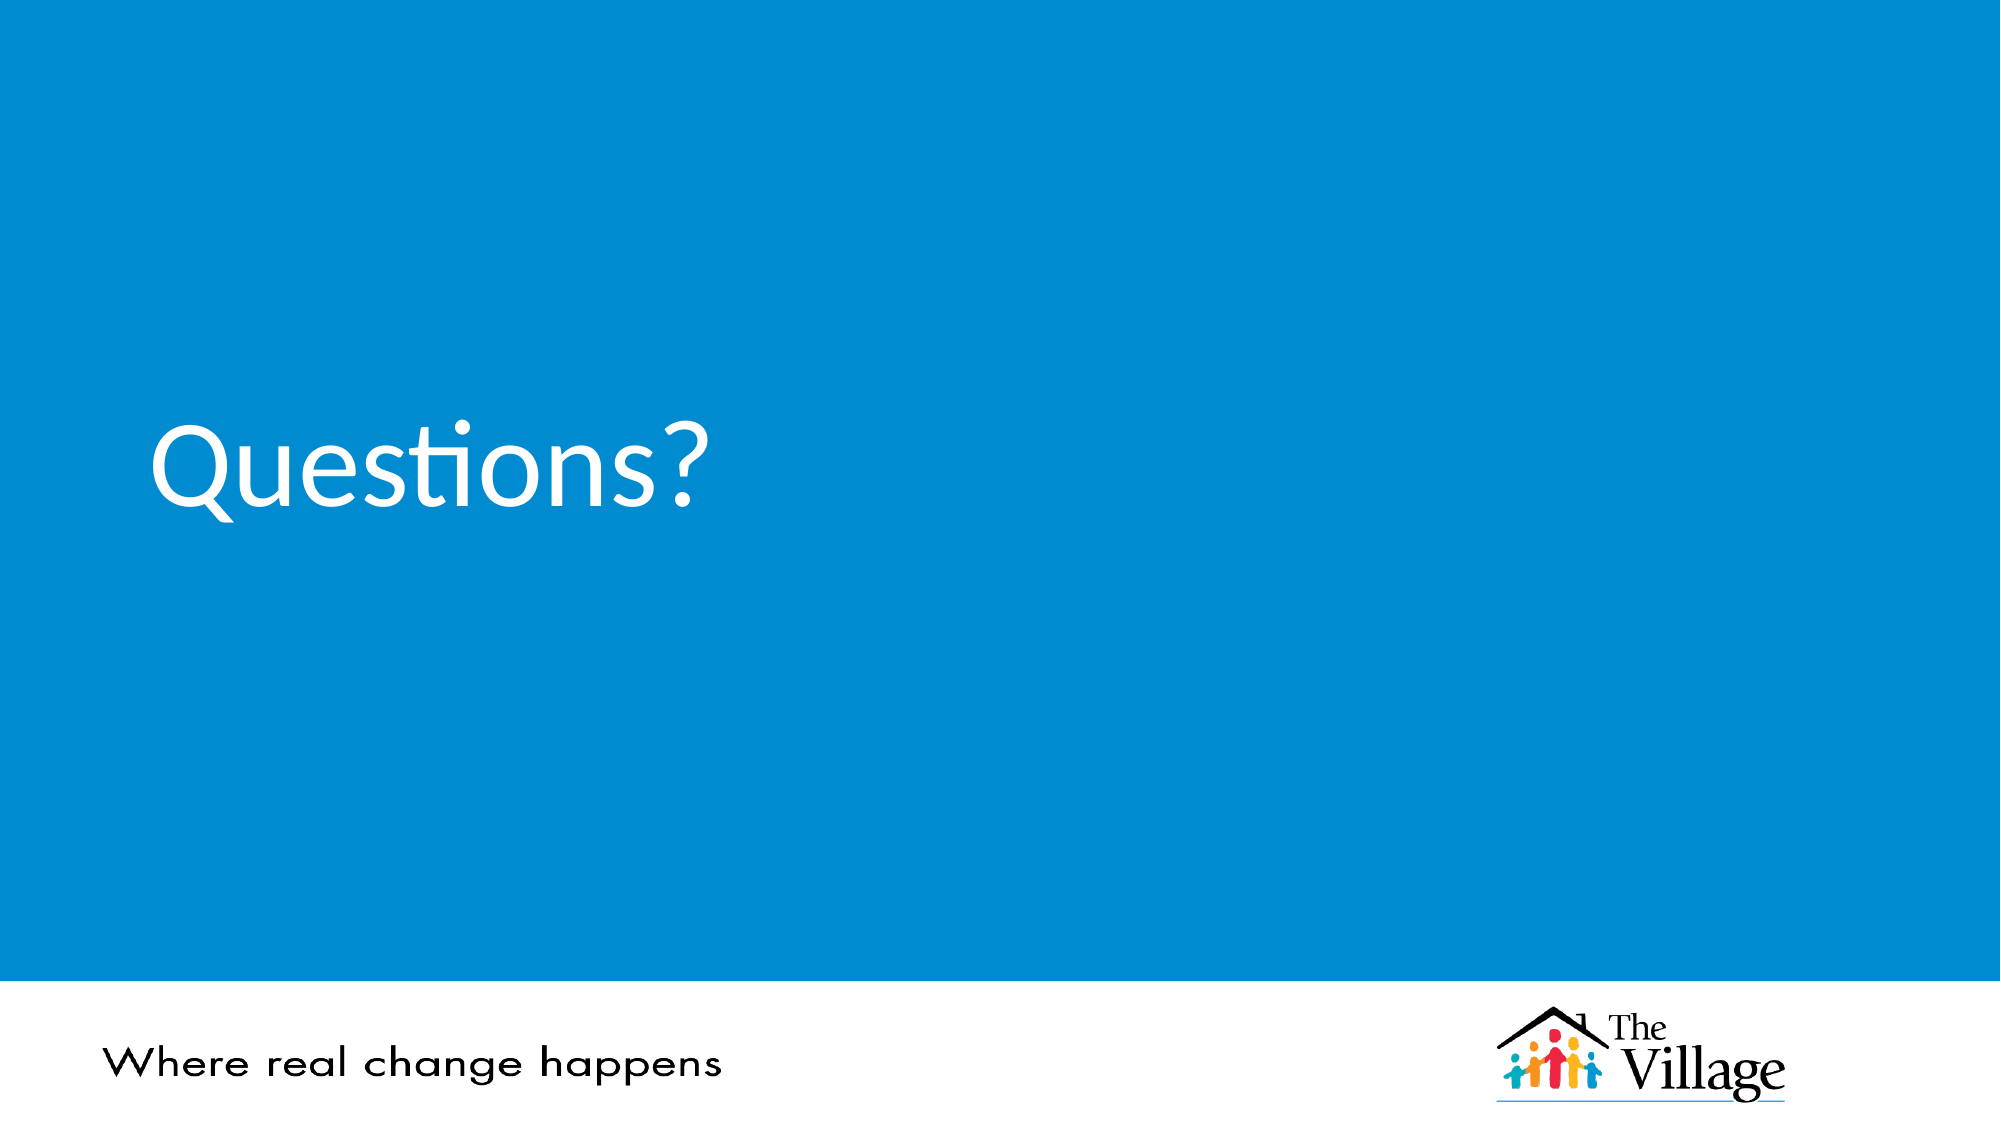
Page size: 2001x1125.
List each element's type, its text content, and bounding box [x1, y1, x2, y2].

picture [1481, 999, 1799, 1111]
title Questions? [133, 391, 2000, 692]
picture [68, 1040, 753, 1100]
